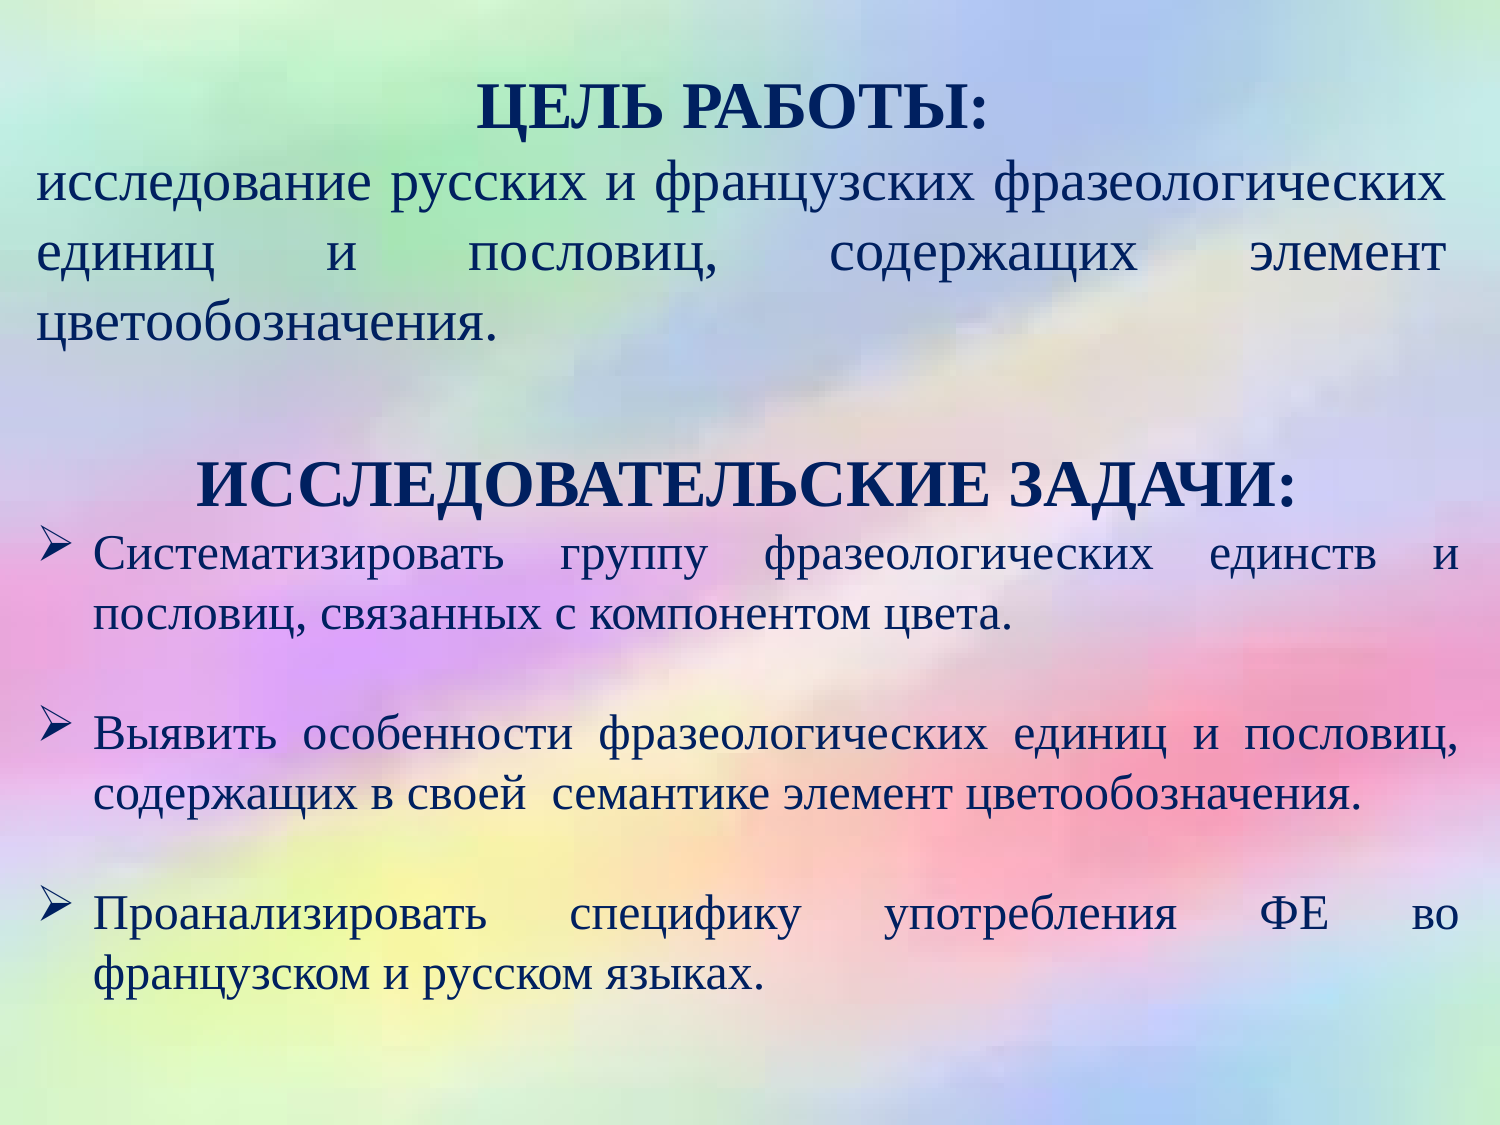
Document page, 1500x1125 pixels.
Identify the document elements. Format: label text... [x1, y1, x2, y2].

picture [0, 0, 1500, 1125]
text_box ЦЕЛЬ РАБОТЫ: исследование русских и французских фразеологических единиц и пословиц, содержащих элемент цветообозначения. [21, 54, 1463, 360]
text_box ИССЛЕДОВАТЕЛЬСКИЕ ЗАДАЧИ: Систематизировать группу фразеологических единств и пословиц, связанных с компонентом цвета. Выявить особенности фразеологических единиц и пословиц, содержащих в своей семантике элемент цветообозначения. Проанализировать специфику употребления ФЕ во французском и русском языках. [21, 432, 1475, 1008]
